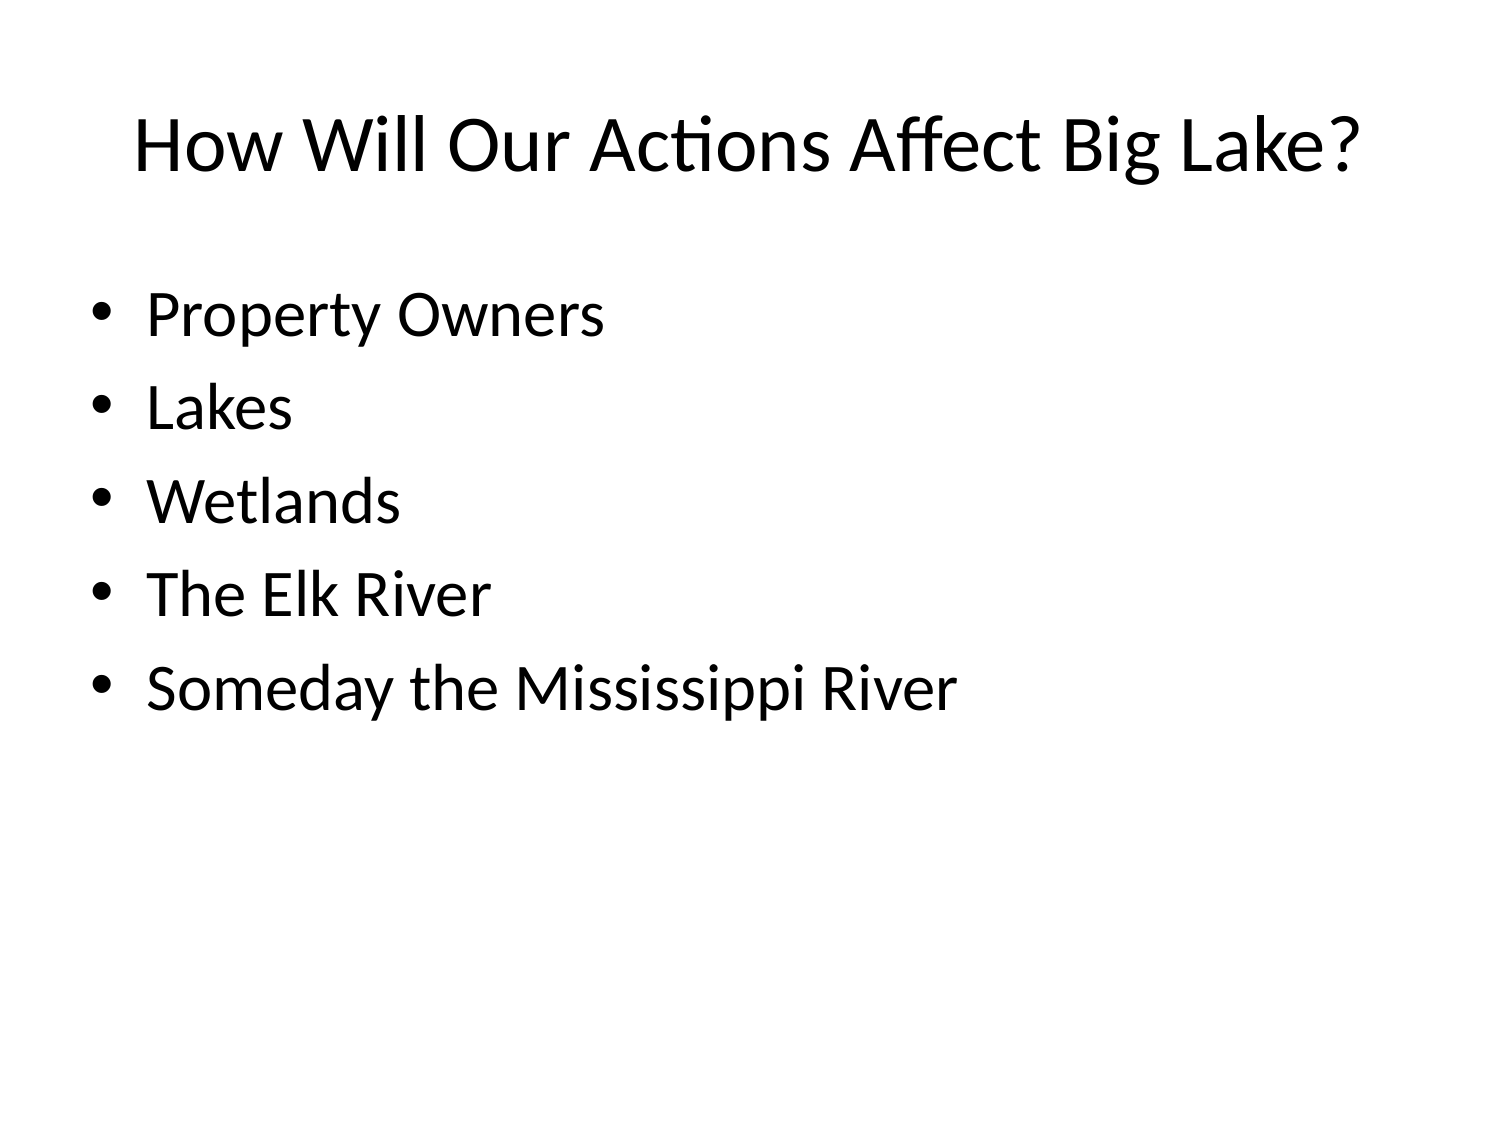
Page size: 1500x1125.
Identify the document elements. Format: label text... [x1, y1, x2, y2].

list Property Owners Lakes Wetlands The Elk River Someday the Mississippi River [75, 262, 1425, 1005]
title How Will Our Actions Affect Big Lake? [75, 45, 1425, 233]
